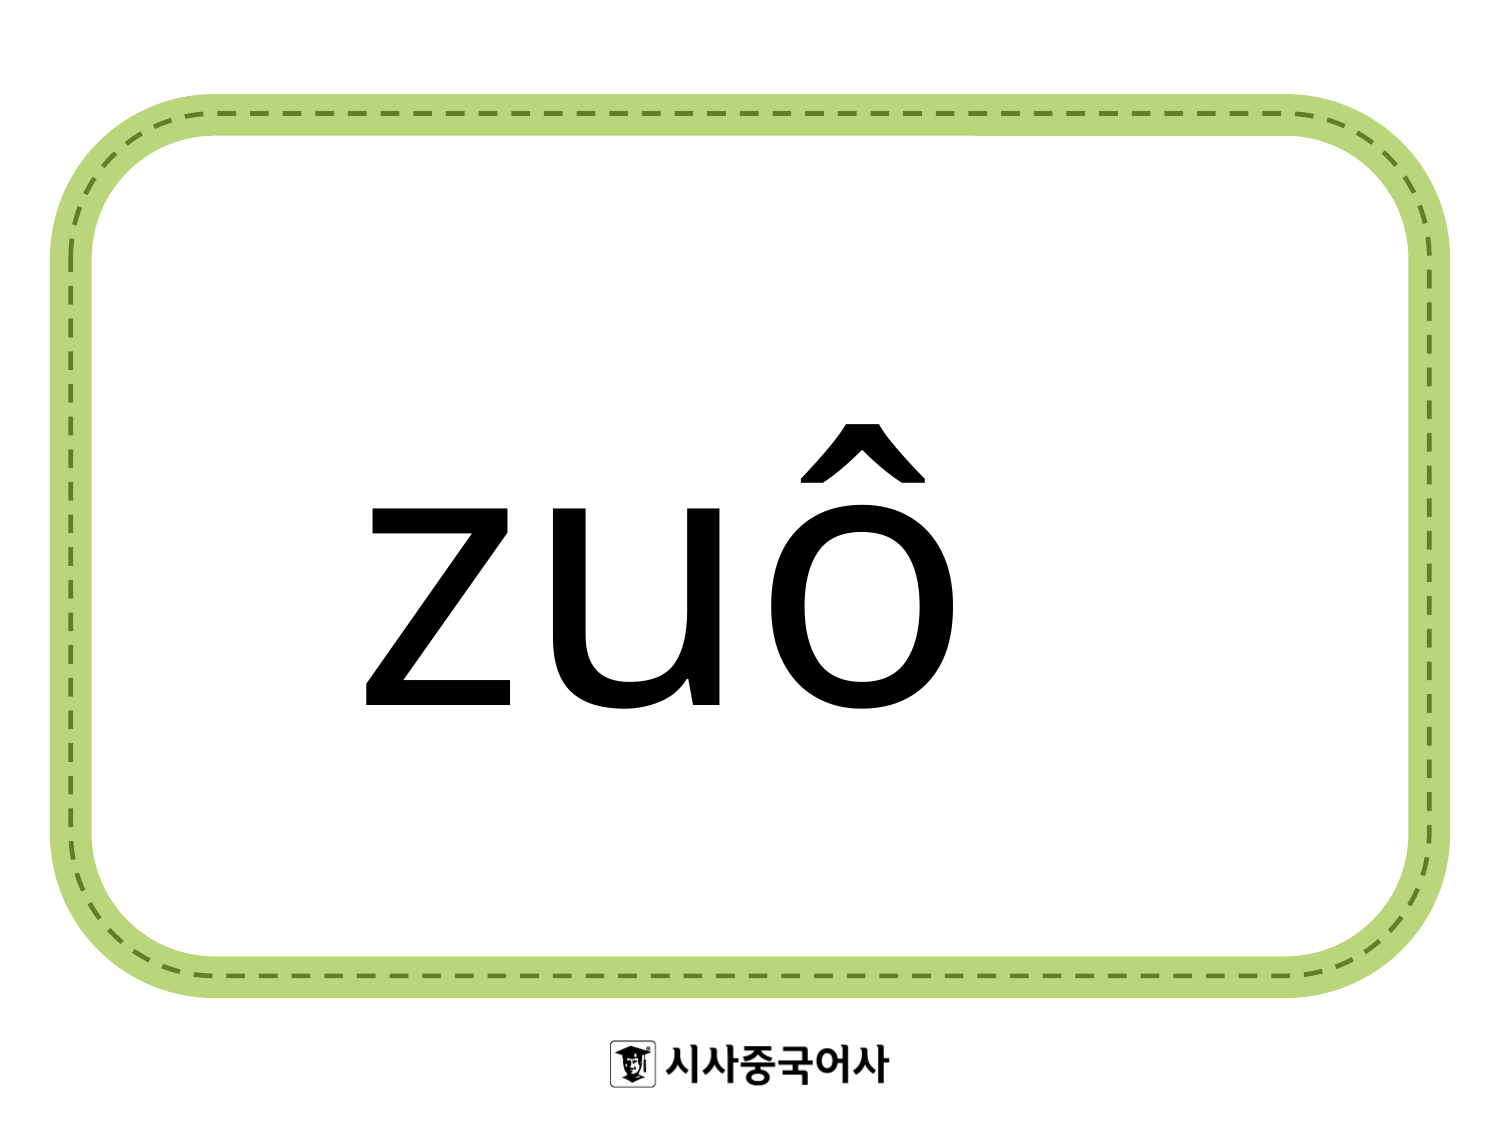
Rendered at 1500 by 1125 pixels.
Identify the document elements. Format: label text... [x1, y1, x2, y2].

picture [602, 1034, 898, 1094]
text_box zuô [145, 160, 1354, 824]
